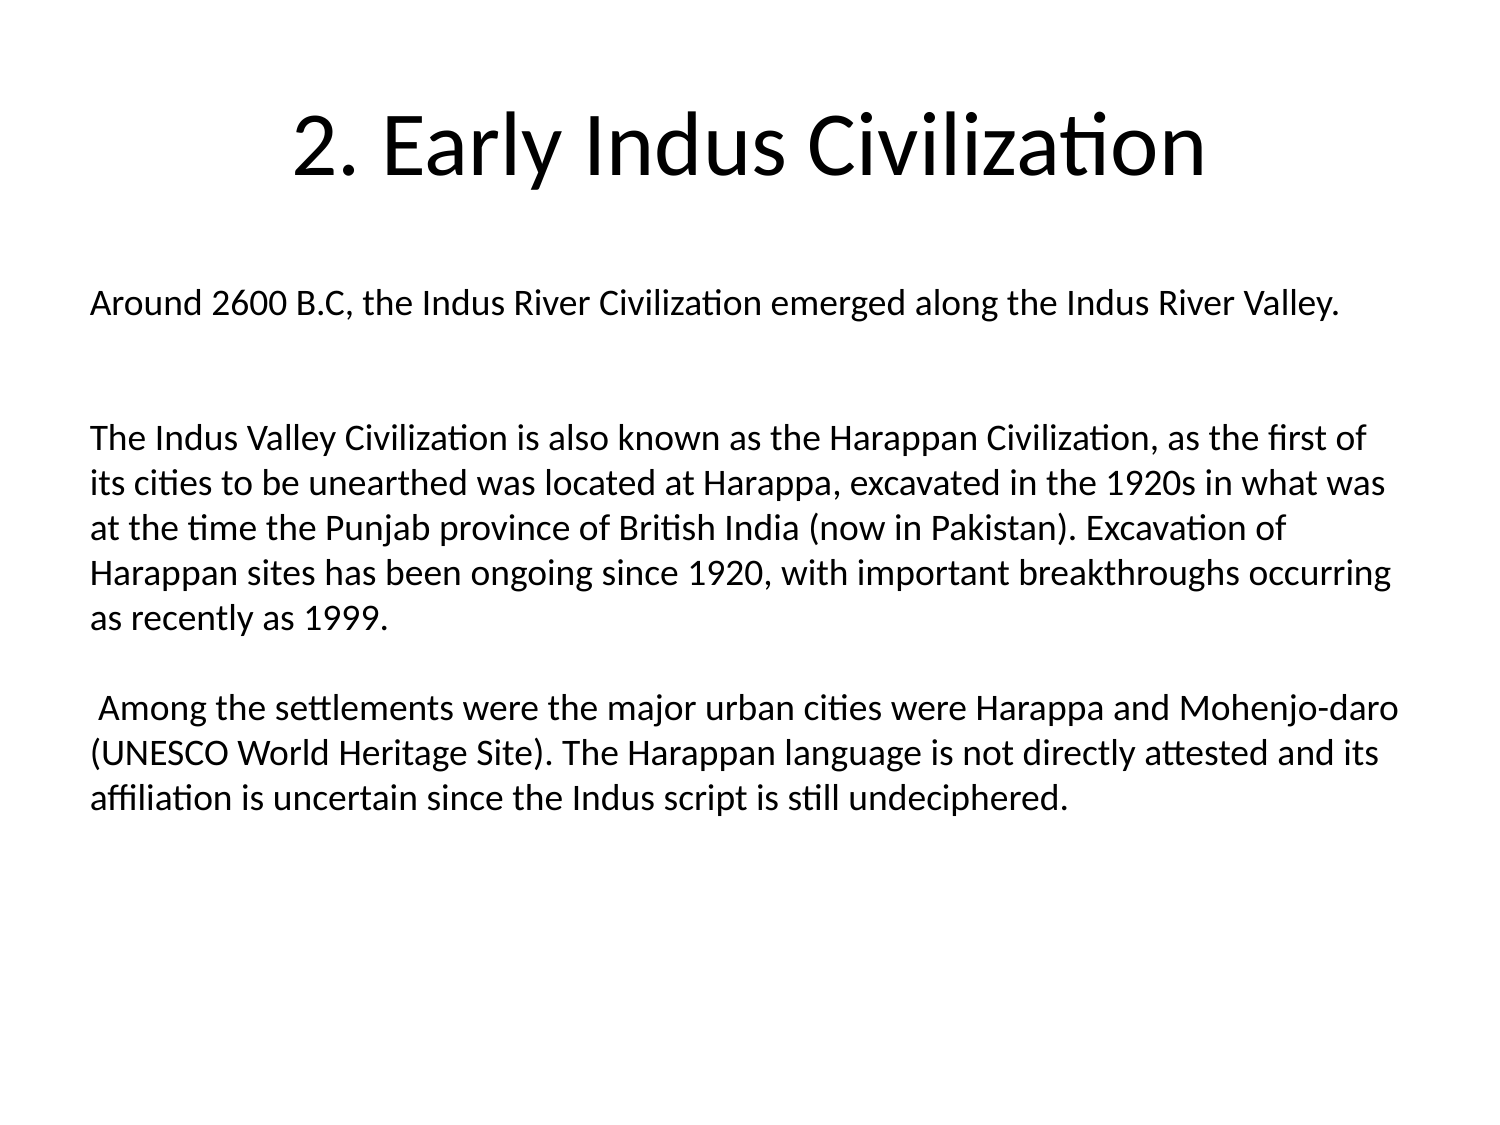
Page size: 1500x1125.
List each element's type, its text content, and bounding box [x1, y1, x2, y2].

title 2. Early Indus Civilization [75, 45, 1425, 233]
text_box Around 2600 B.C, the Indus River Civilization emerged along the Indus River Valley. The Indus Valley Civilization is also known as the Harappan Civilization, as the first of its cities to be unearthed was located at Harappa, excavated in the 1920s in what was at the time the Punjab province of British India (now in Pakistan). Excavation of Harappan sites has been ongoing since 1920, with important breakthroughs occurring as recently as 1999. Among the settlements were the major urban cities were Harappa and Mohenjo-daro (UNESCO World Heritage Site). The Harappan language is not directly attested and its affiliation is uncertain since the Indus script is still undeciphered. [74, 270, 1425, 916]
